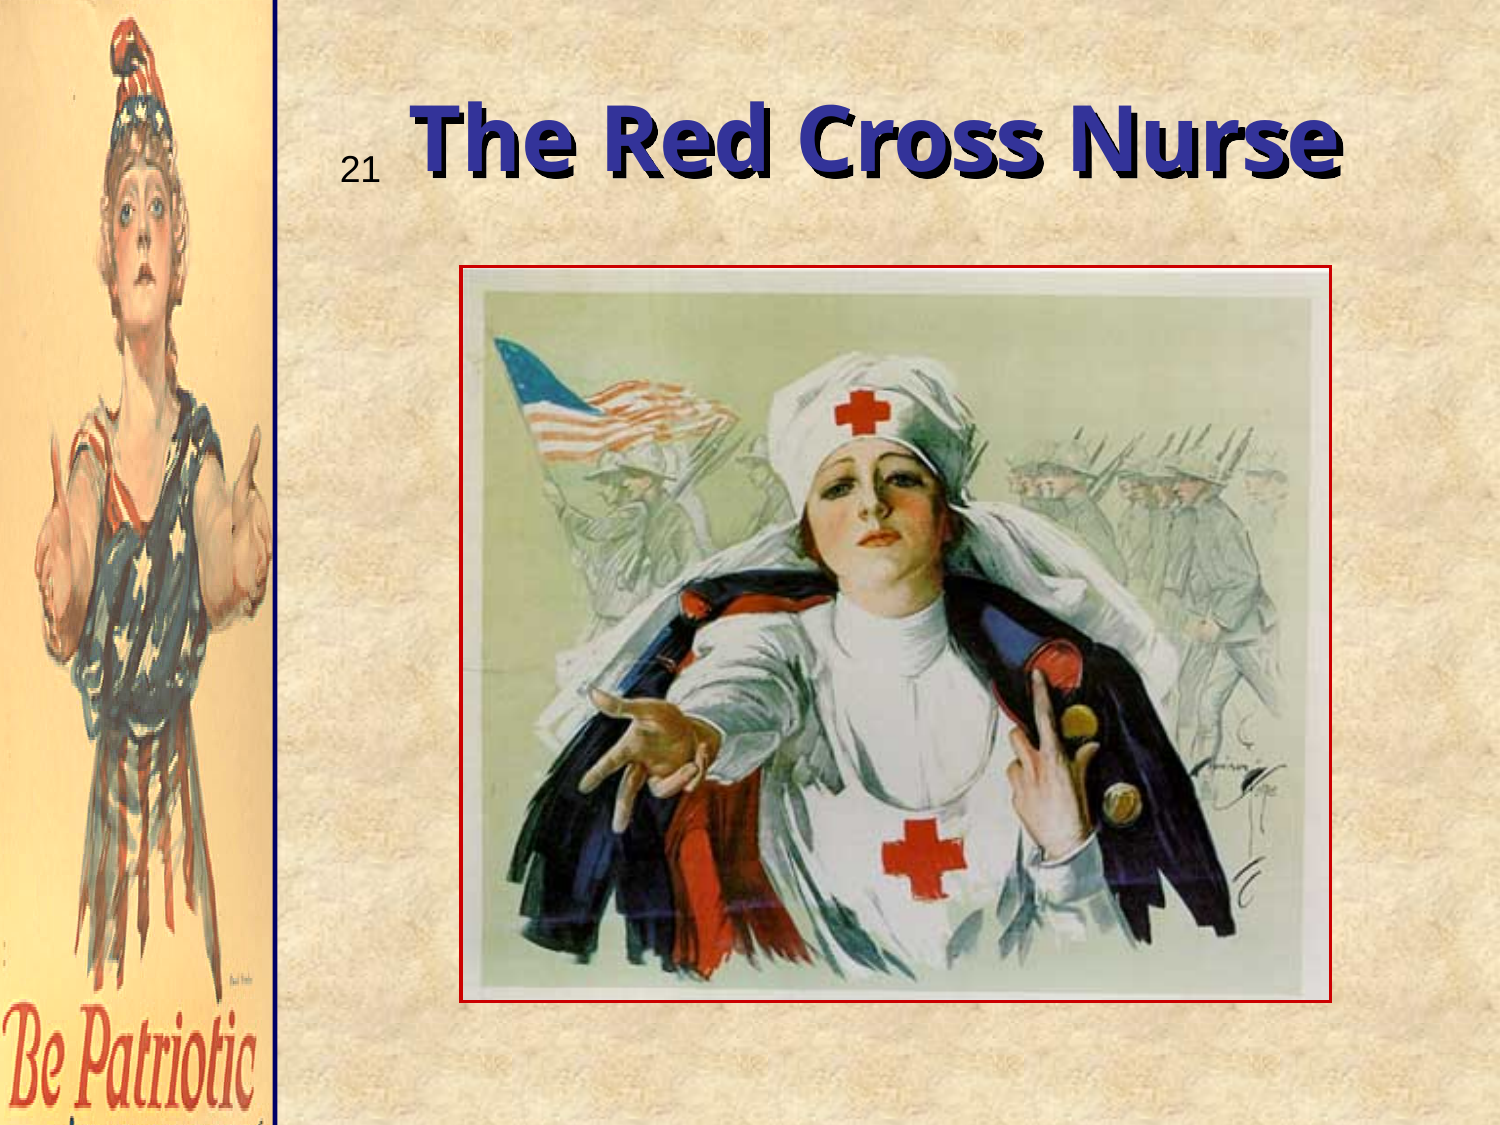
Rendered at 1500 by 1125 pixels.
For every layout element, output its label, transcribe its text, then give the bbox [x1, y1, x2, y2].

text_box 21 [324, 137, 425, 198]
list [462, 267, 1330, 1001]
picture [0, 0, 272, 1125]
picture [278, 0, 1500, 1125]
title The Red Cross Nurse [275, 72, 1475, 238]
